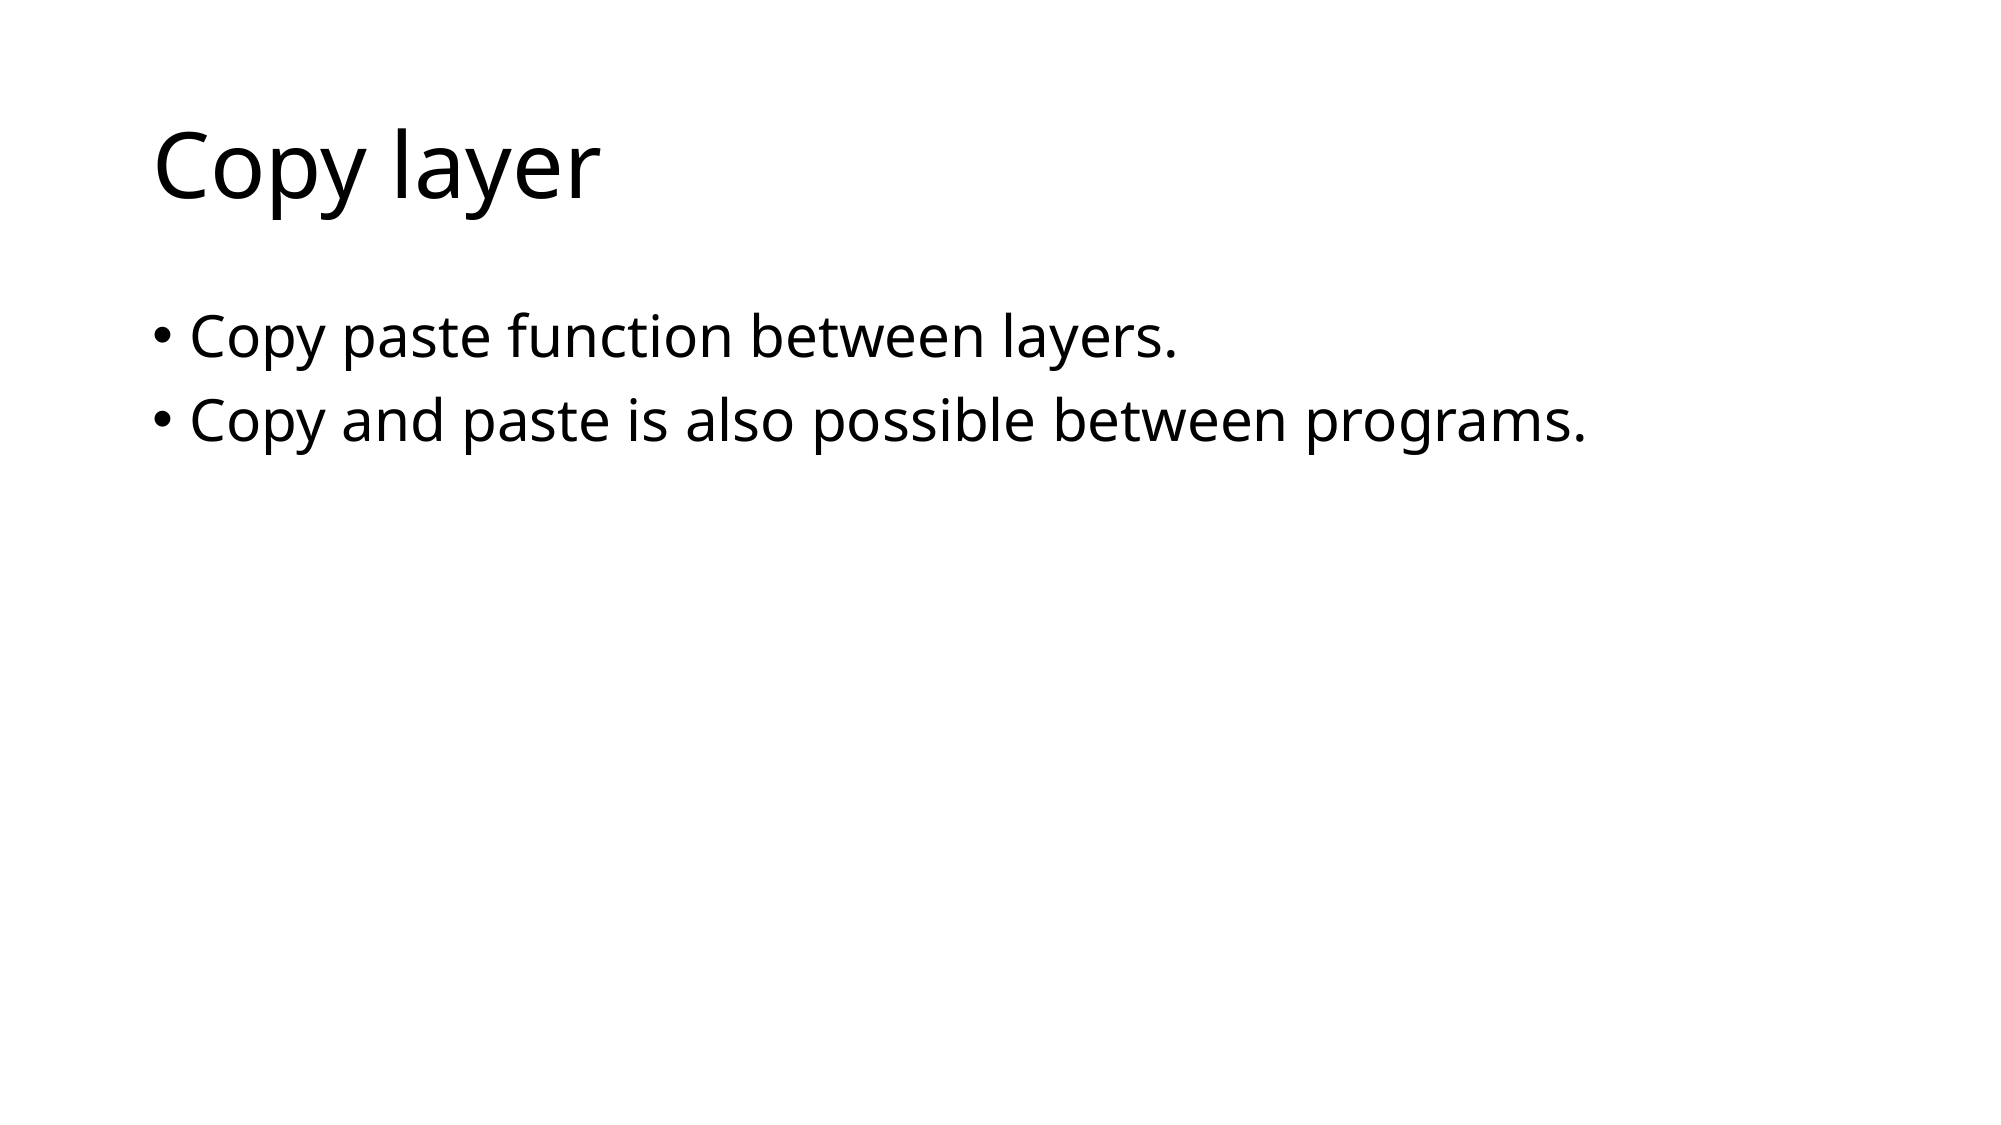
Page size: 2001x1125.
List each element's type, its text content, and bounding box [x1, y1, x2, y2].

list Copy paste function between layers. Copy and paste is also possible between programs. [137, 299, 1863, 1014]
title Copy layer [137, 59, 1863, 278]
